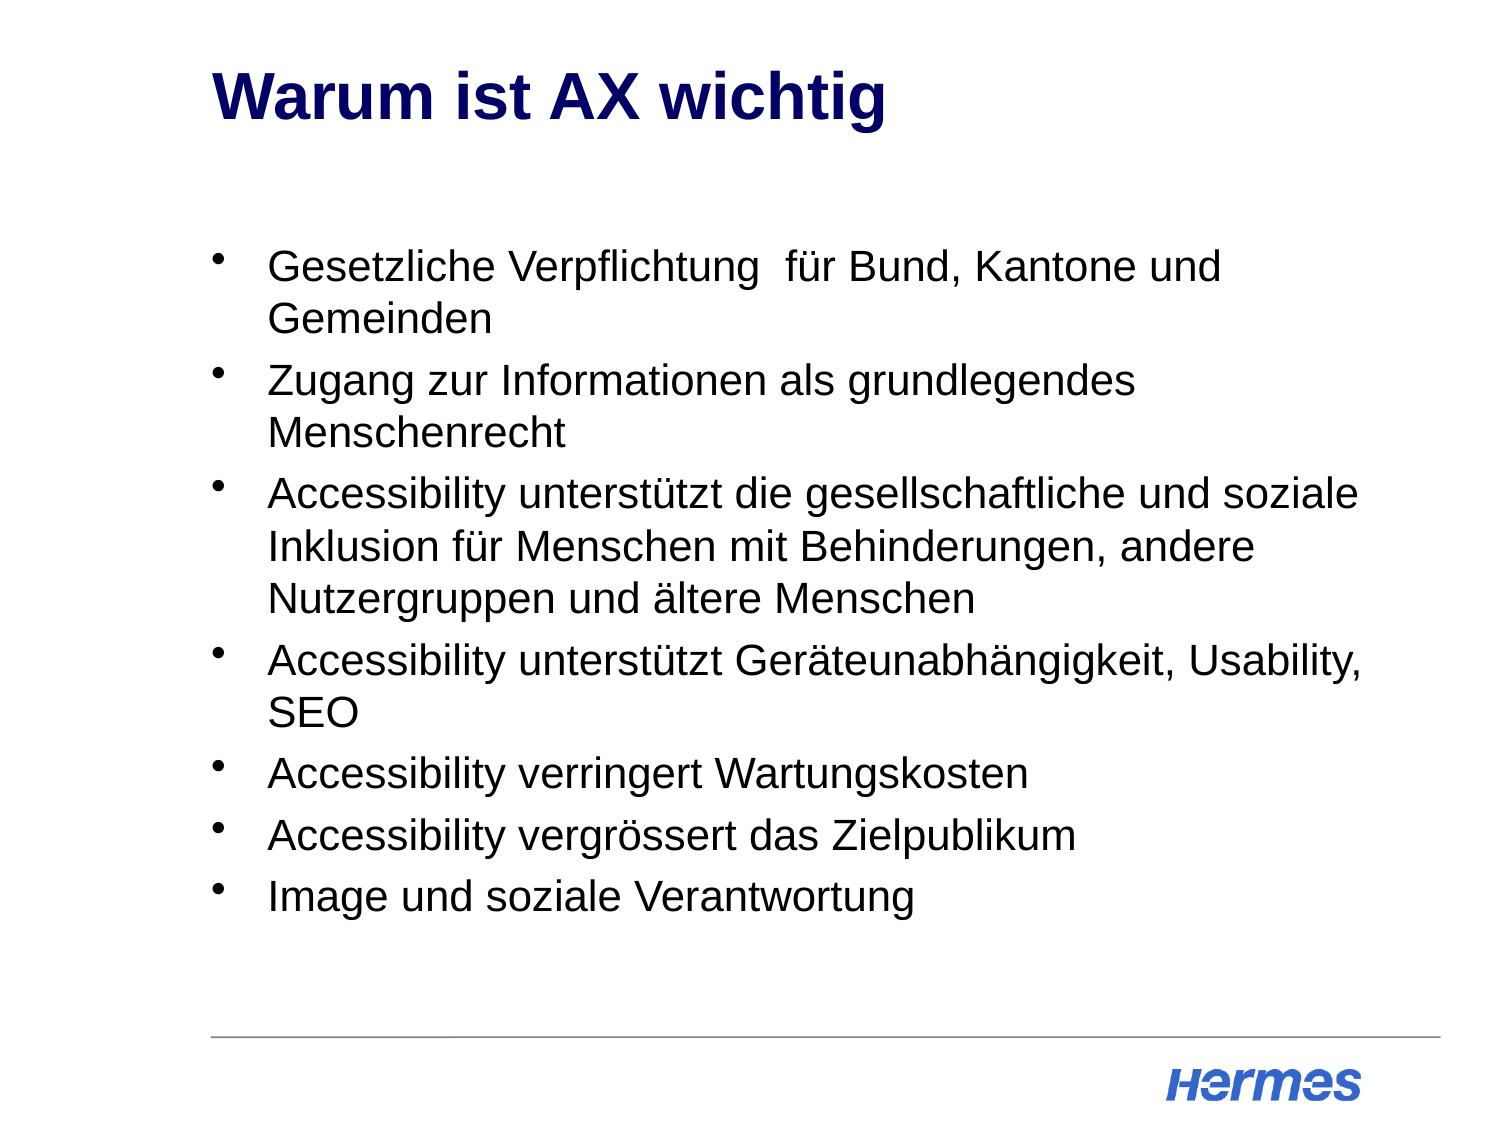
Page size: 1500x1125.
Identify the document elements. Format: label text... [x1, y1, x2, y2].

picture [1166, 1069, 1361, 1101]
title Warum ist AX wichtig [212, 52, 1437, 216]
list Gesetzliche Verpflichtung für Bund, Kantone und Gemeinden Zugang zur Informationen als grundlegendes Menschenrecht Accessibility unterstützt die gesellschaftliche und soziale Inklusion für Menschen mit Behinderungen, andere Nutzergruppen und ältere Menschen Accessibility unterstützt Geräteunabhängigkeit, Usability, SEO Accessibility verringert Wartungskosten Accessibility vergrössert das Zielpublikum Image und soziale Verantwortung [210, 237, 1437, 1022]
